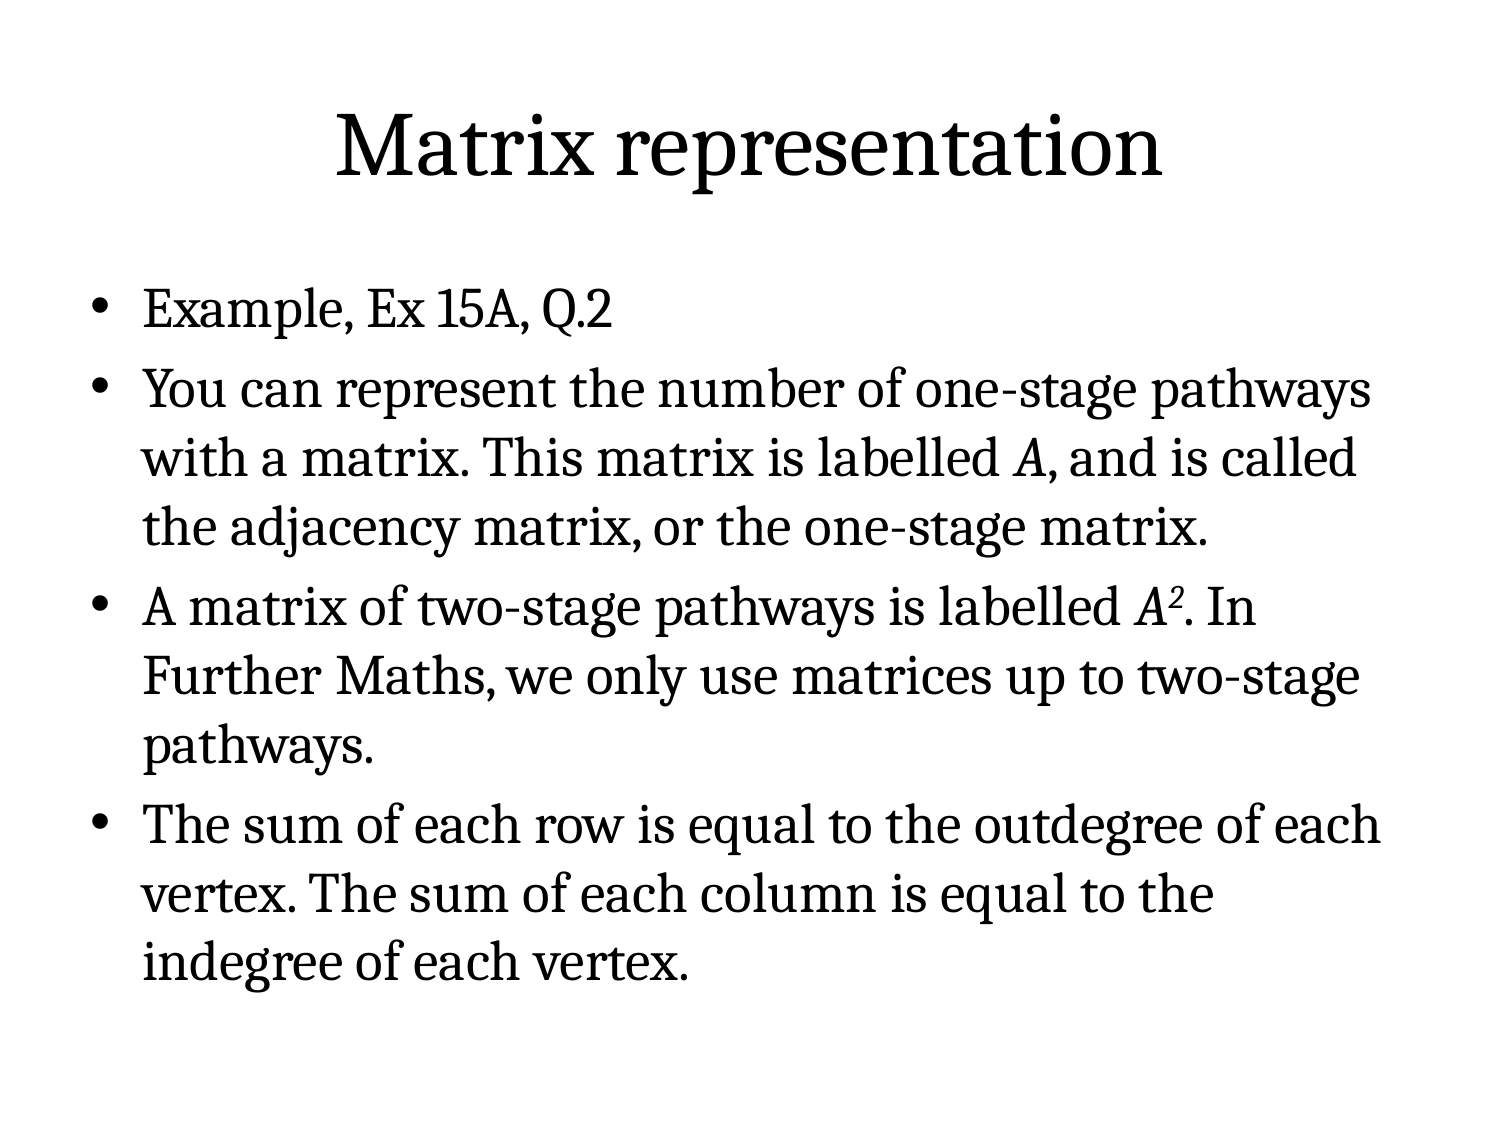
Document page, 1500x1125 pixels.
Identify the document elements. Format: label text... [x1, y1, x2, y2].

title Matrix representation [75, 45, 1425, 233]
list Example, Ex 15A, Q.2 You can represent the number of one-stage pathways with a matrix. This matrix is labelled A, and is called the adjacency matrix, or the one-stage matrix. A matrix of two-stage pathways is labelled A2. In Further Maths, we only use matrices up to two-stage pathways. The sum of each row is equal to the outdegree of each vertex. The sum of each column is equal to the indegree of each vertex. [75, 262, 1425, 1005]
